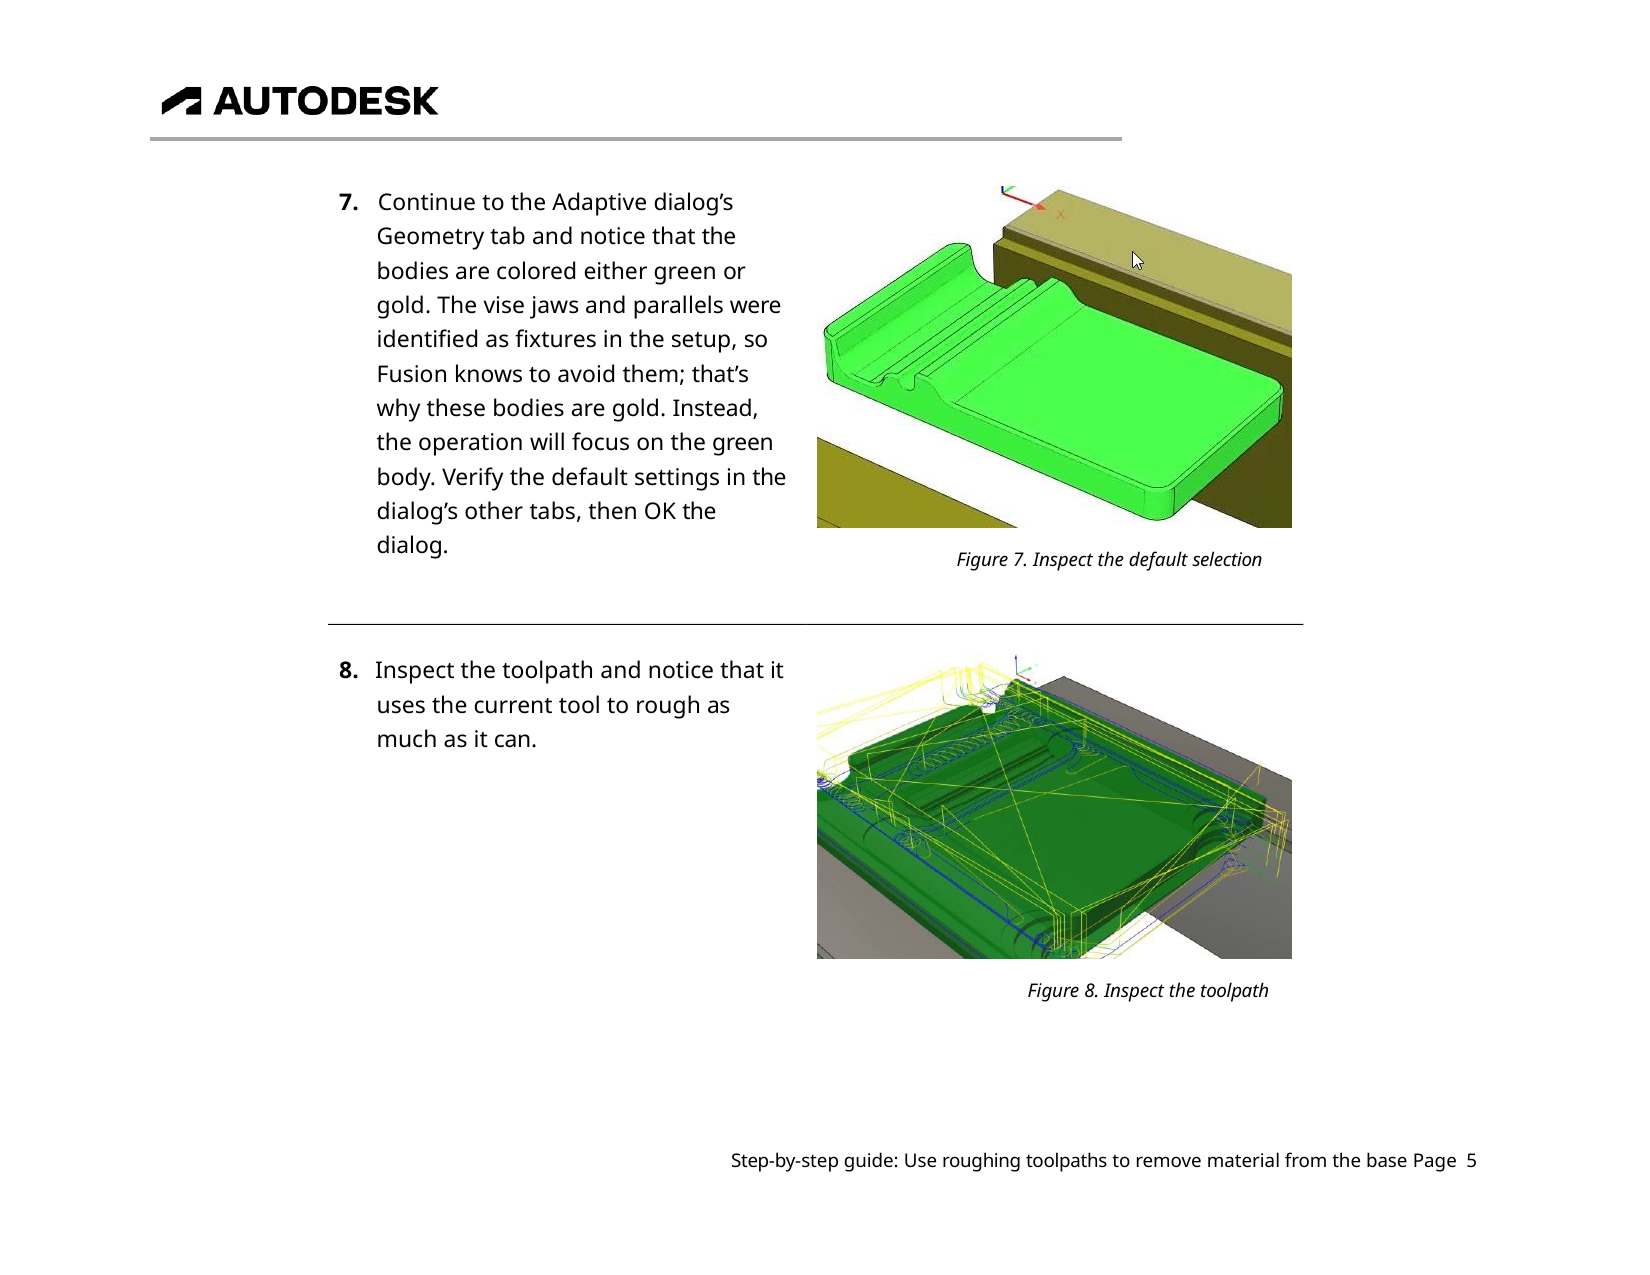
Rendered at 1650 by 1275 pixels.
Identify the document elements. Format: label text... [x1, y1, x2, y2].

slide_number Step-by-step guide: Use roughing toolpaths to remove material from the base Page 10 [729, 1145, 1509, 1275]
picture [161, 86, 439, 115]
picture [817, 186, 1293, 528]
text_box Figure 8. Inspect the toolpath [1025, 976, 1294, 1002]
text_box 7. Continue to the Adaptive dialog’s Geometry tab and notice that the bodies are colored either green or gold. The vise jaws and parallels were identified as fixtures in the setup, so Fusion knows to avoid them; that’s why these bodies are gold. Instead, the operation will focus on the green body. Verify the default settings in the dialog’s other tabs, then OK the dialog. [337, 178, 796, 559]
text_box Figure 7. Inspect the default selection [954, 545, 1294, 571]
text_box 8. Inspect the toolpath and notice that it uses the current tool to rough as much as it can. [337, 646, 793, 753]
picture [817, 654, 1293, 959]
